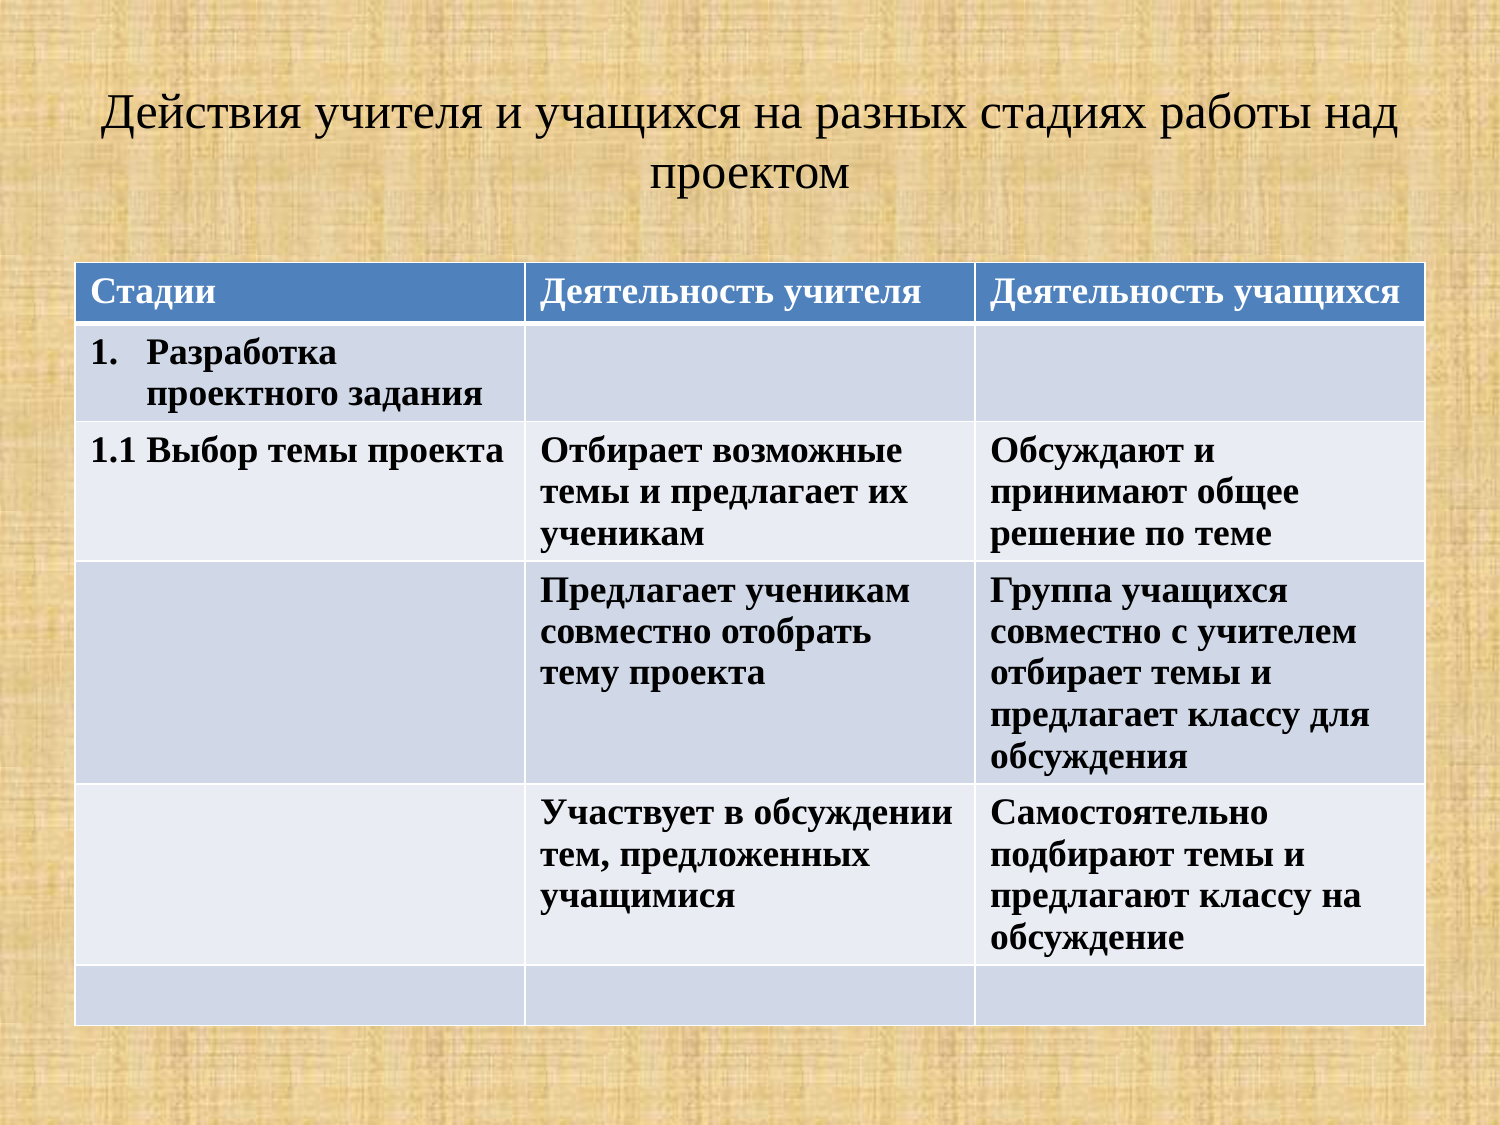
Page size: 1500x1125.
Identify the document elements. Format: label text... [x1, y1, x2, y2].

table_cell Участвует в обсуждении тем, предложенных учащимися [526, 785, 974, 964]
table_cell [76, 562, 524, 783]
table_cell Разработка проектного задания [76, 326, 524, 421]
table_cell [76, 966, 524, 1025]
title Действия учителя и учащихся на разных стадиях работы над проектом [75, 45, 1425, 233]
table_cell Предлагает ученикам совместно отобрать тему проекта [526, 562, 974, 783]
table_header Деятельность учителя [526, 263, 974, 321]
table_cell Группа учащихся совместно с учителем отбирает темы и предлагает классу для обсуждения [976, 562, 1424, 783]
picture [0, 0, 1500, 1125]
table_cell [976, 326, 1424, 421]
table_header Деятельность учащихся [976, 263, 1424, 321]
table_cell Отбирает возможные темы и предлагает их ученикам [526, 422, 974, 560]
table_cell Обсуждают и принимают общее решение по теме [976, 422, 1424, 560]
table_cell [526, 966, 974, 1025]
table_cell Самостоятельно подбирают темы и предлагают классу на обсуждение [976, 785, 1424, 964]
table_cell [76, 785, 524, 964]
table_cell [976, 966, 1424, 1025]
table_cell [526, 326, 974, 421]
table_cell 1.1 Выбор темы проекта [76, 422, 524, 560]
table_header Стадии [76, 263, 524, 321]
